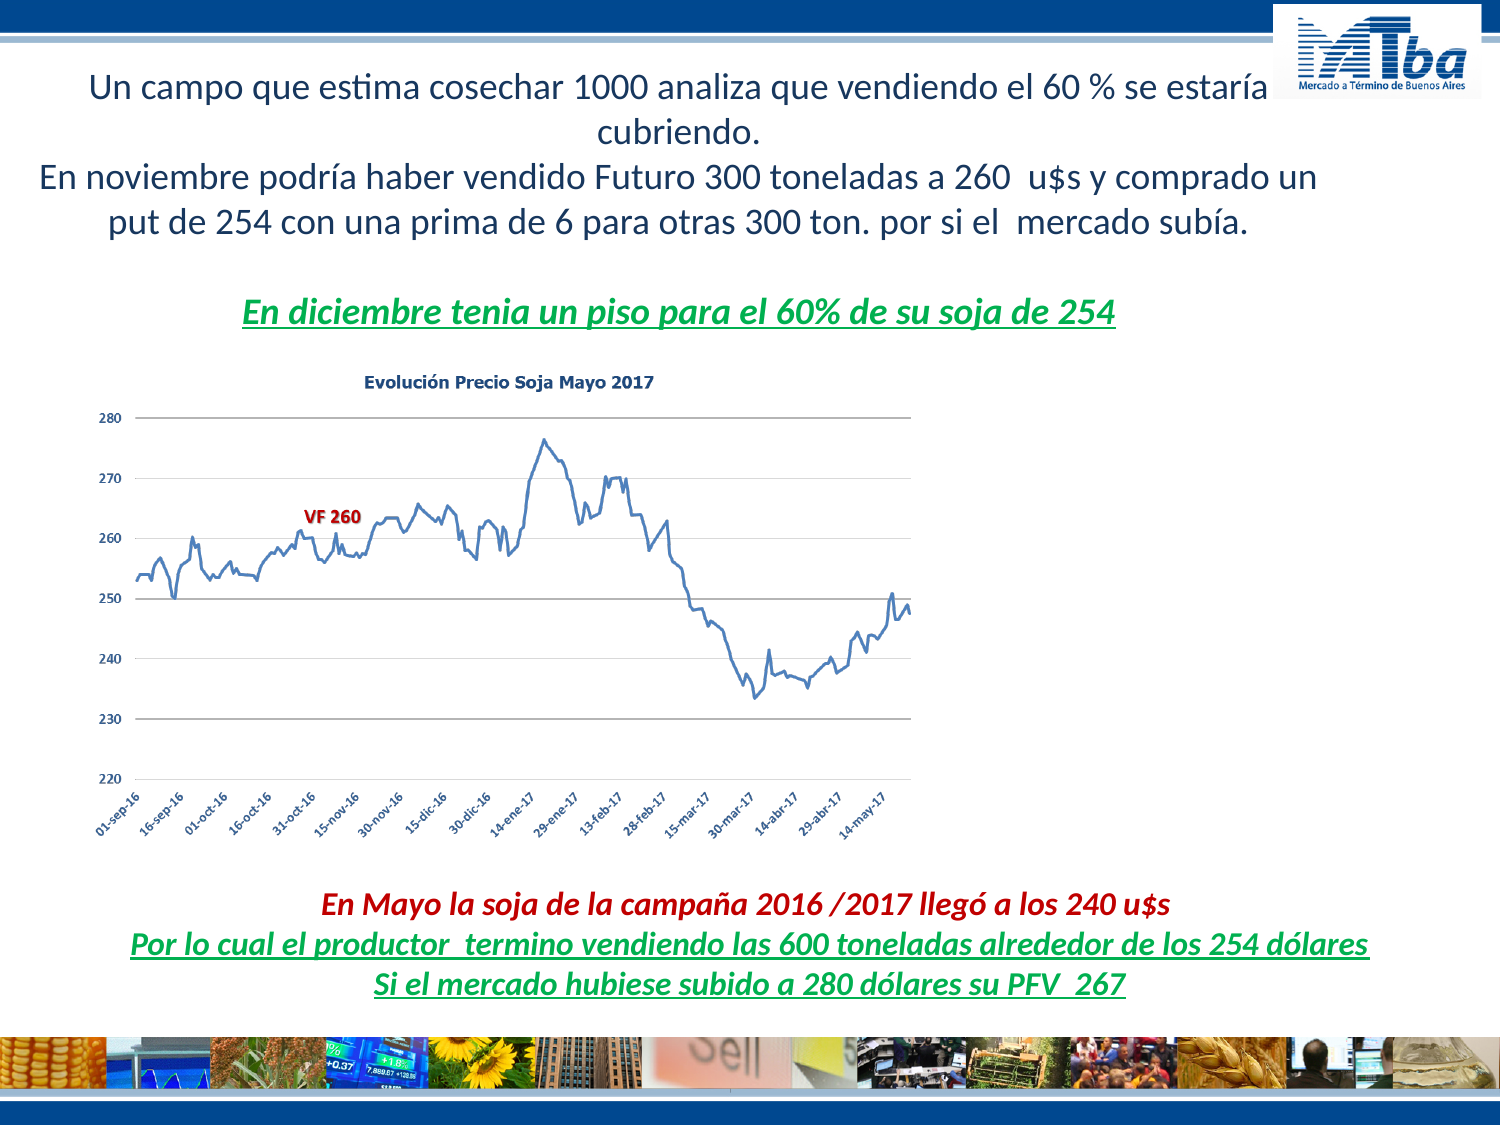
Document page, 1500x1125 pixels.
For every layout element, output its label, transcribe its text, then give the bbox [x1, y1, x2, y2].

picture [88, 361, 929, 847]
picture [0, 1037, 1500, 1125]
text_box En Mayo la soja de la campaña 2016 /2017 llegó a los 240 u$s Por lo cual el productor termino vendiendo las 600 toneladas alrededor de los 254 dólares Si el mercado hubiese subido a 280 dólares su PFV 267 [41, 829, 1459, 1010]
text_box Un campo que estima cosechar 1000 analiza que vendiendo el 60 % se estaría cubriendo. En noviembre podría haber vendido Futuro 300 toneladas a 260 u$s y comprado un put de 254 con una prima de 6 para otras 300 ton. por si el mercado subía. En diciembre tenia un piso para el 60% de su soja de 254 [17, 54, 1341, 340]
picture [0, 0, 1500, 99]
